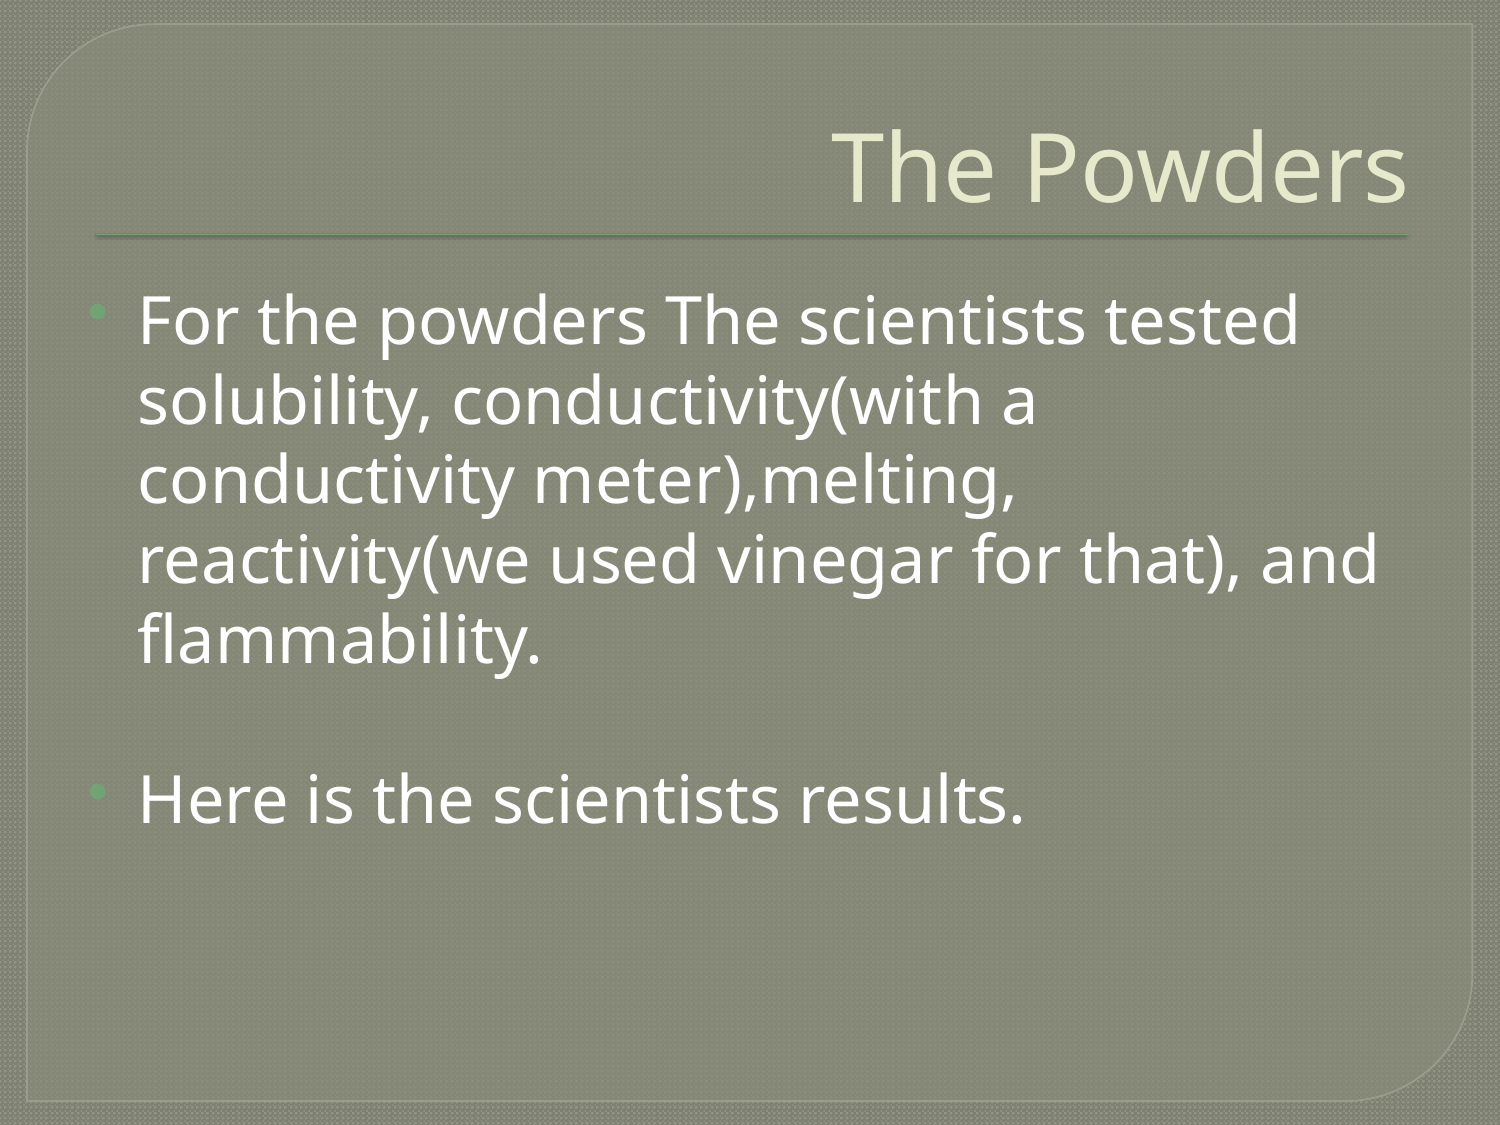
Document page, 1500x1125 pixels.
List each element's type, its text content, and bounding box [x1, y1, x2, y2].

title The Powders [75, 41, 1425, 230]
list For the powders The scientists tested solubility, conductivity(with a conductivity meter),melting, reactivity(we used vinegar for that), and flammability. Here is the scientists results. [75, 270, 1425, 1013]
